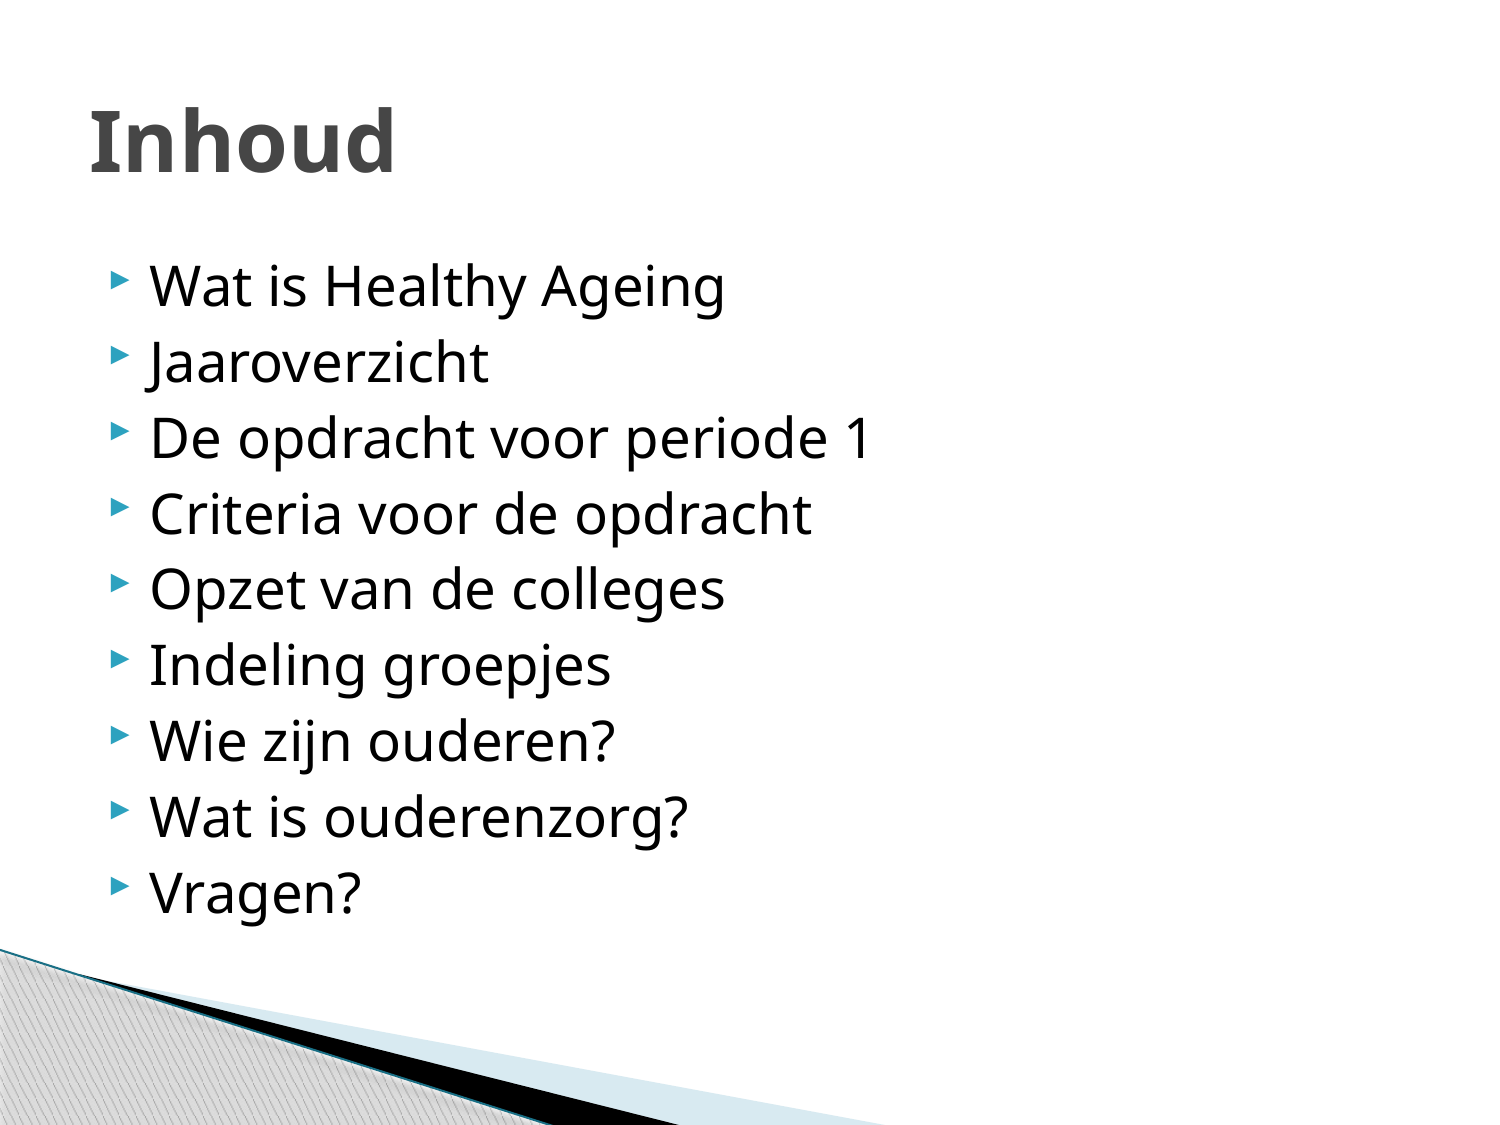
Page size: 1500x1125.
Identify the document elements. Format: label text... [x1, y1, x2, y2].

list Wat is Healthy Ageing Jaaroverzicht De opdracht voor periode 1 Criteria voor de opdracht Opzet van de colleges Indeling groepjes Wie zijn ouderen? Wat is ouderenzorg? Vragen? [75, 243, 1425, 986]
title Inhoud [75, 45, 1425, 233]
